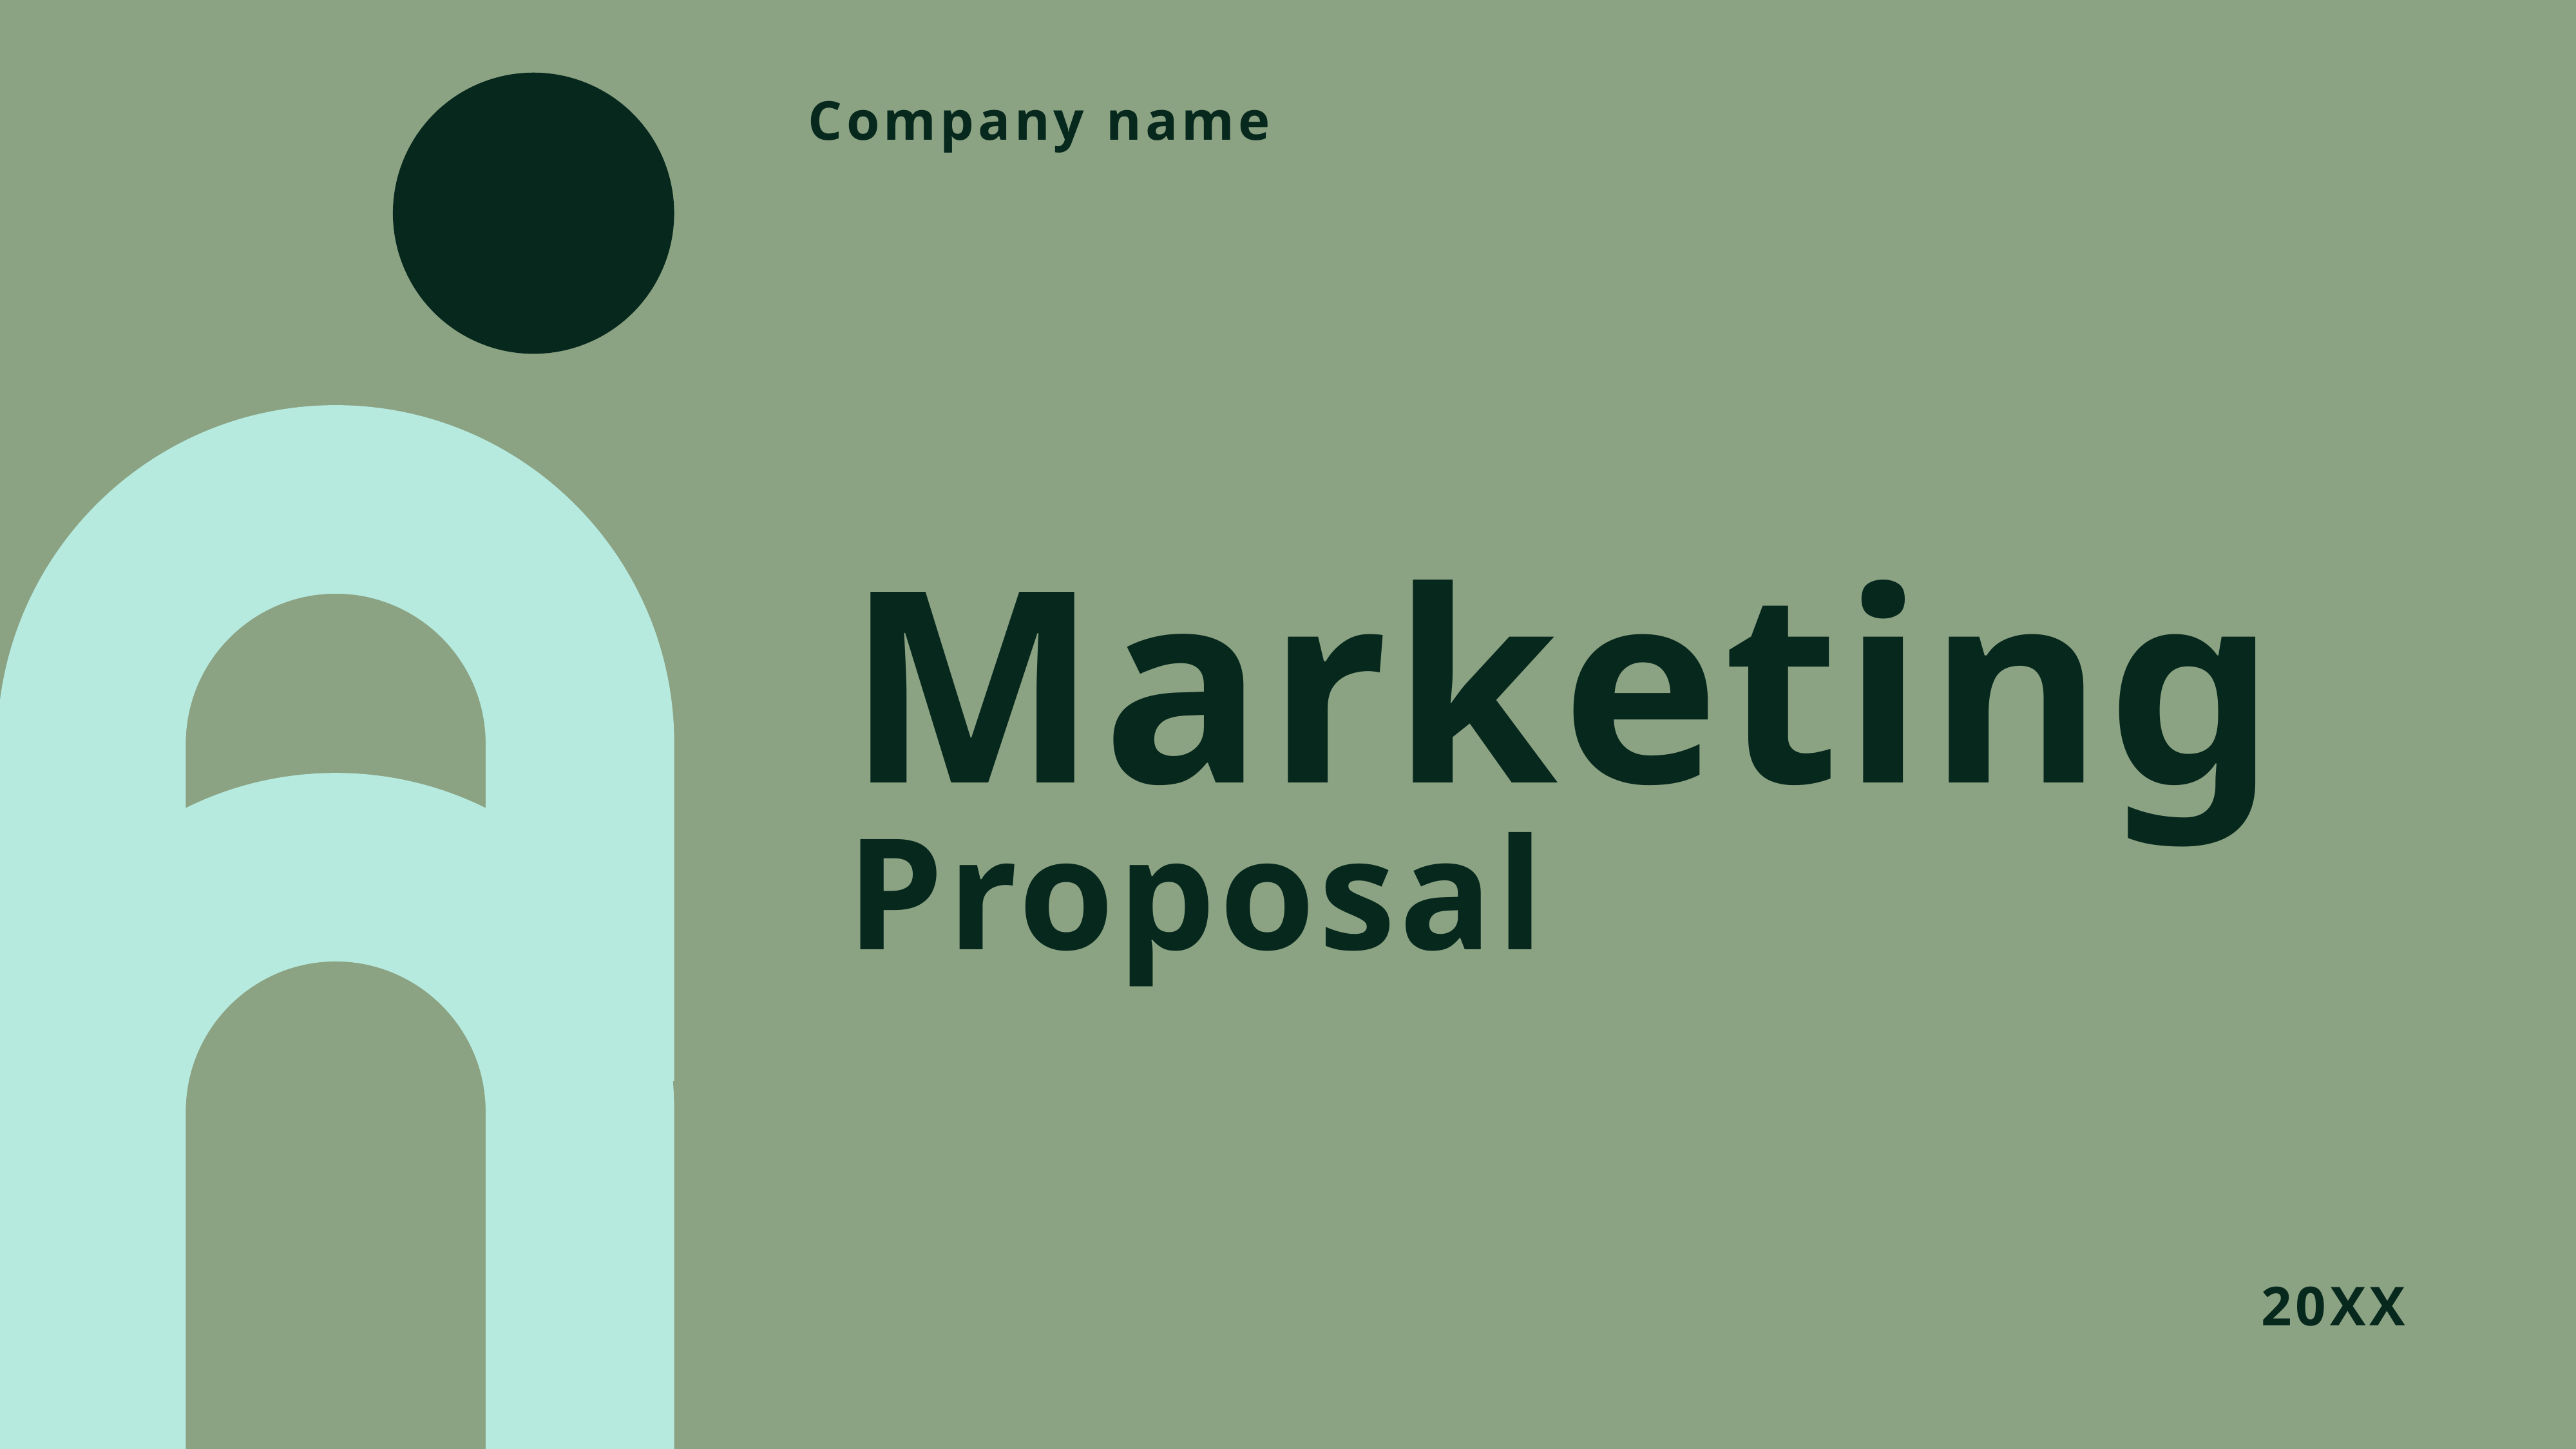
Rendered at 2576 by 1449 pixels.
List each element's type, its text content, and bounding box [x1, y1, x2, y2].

text_box Proposal [837, 841, 1700, 985]
text_box 20XX [2191, 1260, 2416, 1341]
text_box [392, 71, 675, 355]
text_box Company name [799, 75, 1480, 156]
text_box Marketing [837, 446, 2416, 841]
text_box [0, 405, 674, 1081]
text_box [0, 773, 674, 1449]
